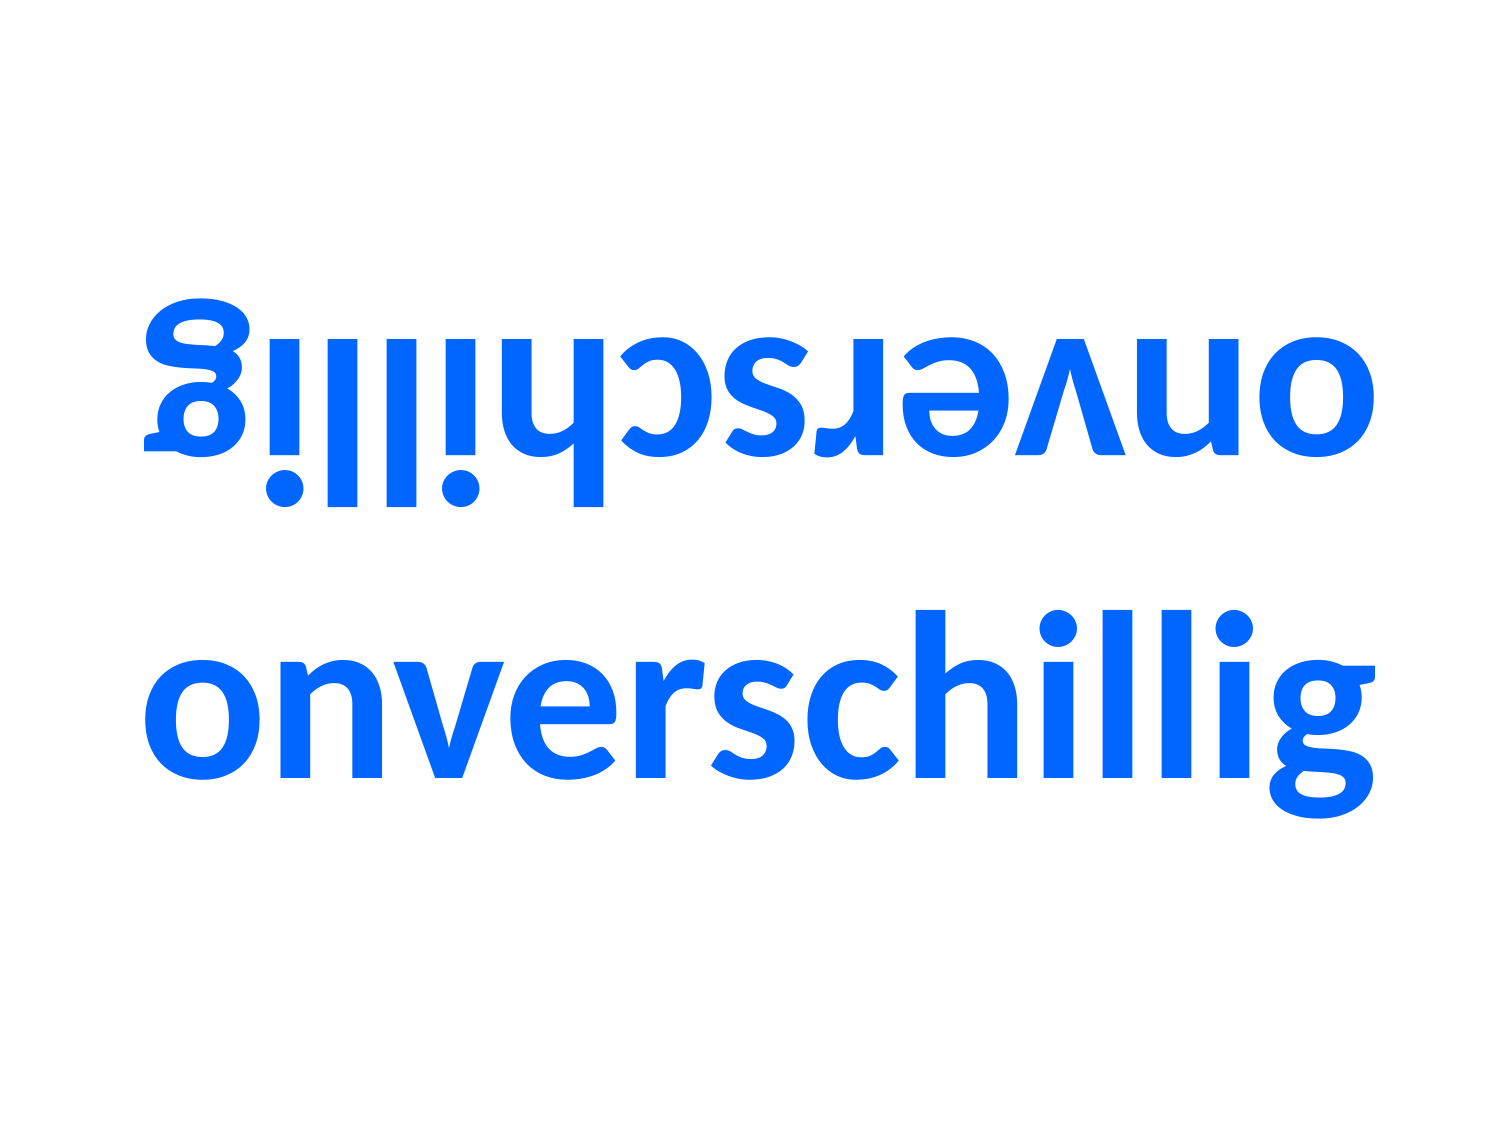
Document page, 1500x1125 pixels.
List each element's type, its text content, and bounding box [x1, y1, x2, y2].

title onverschillig [120, 562, 1396, 804]
text_box onverschillig [124, 314, 1400, 556]
